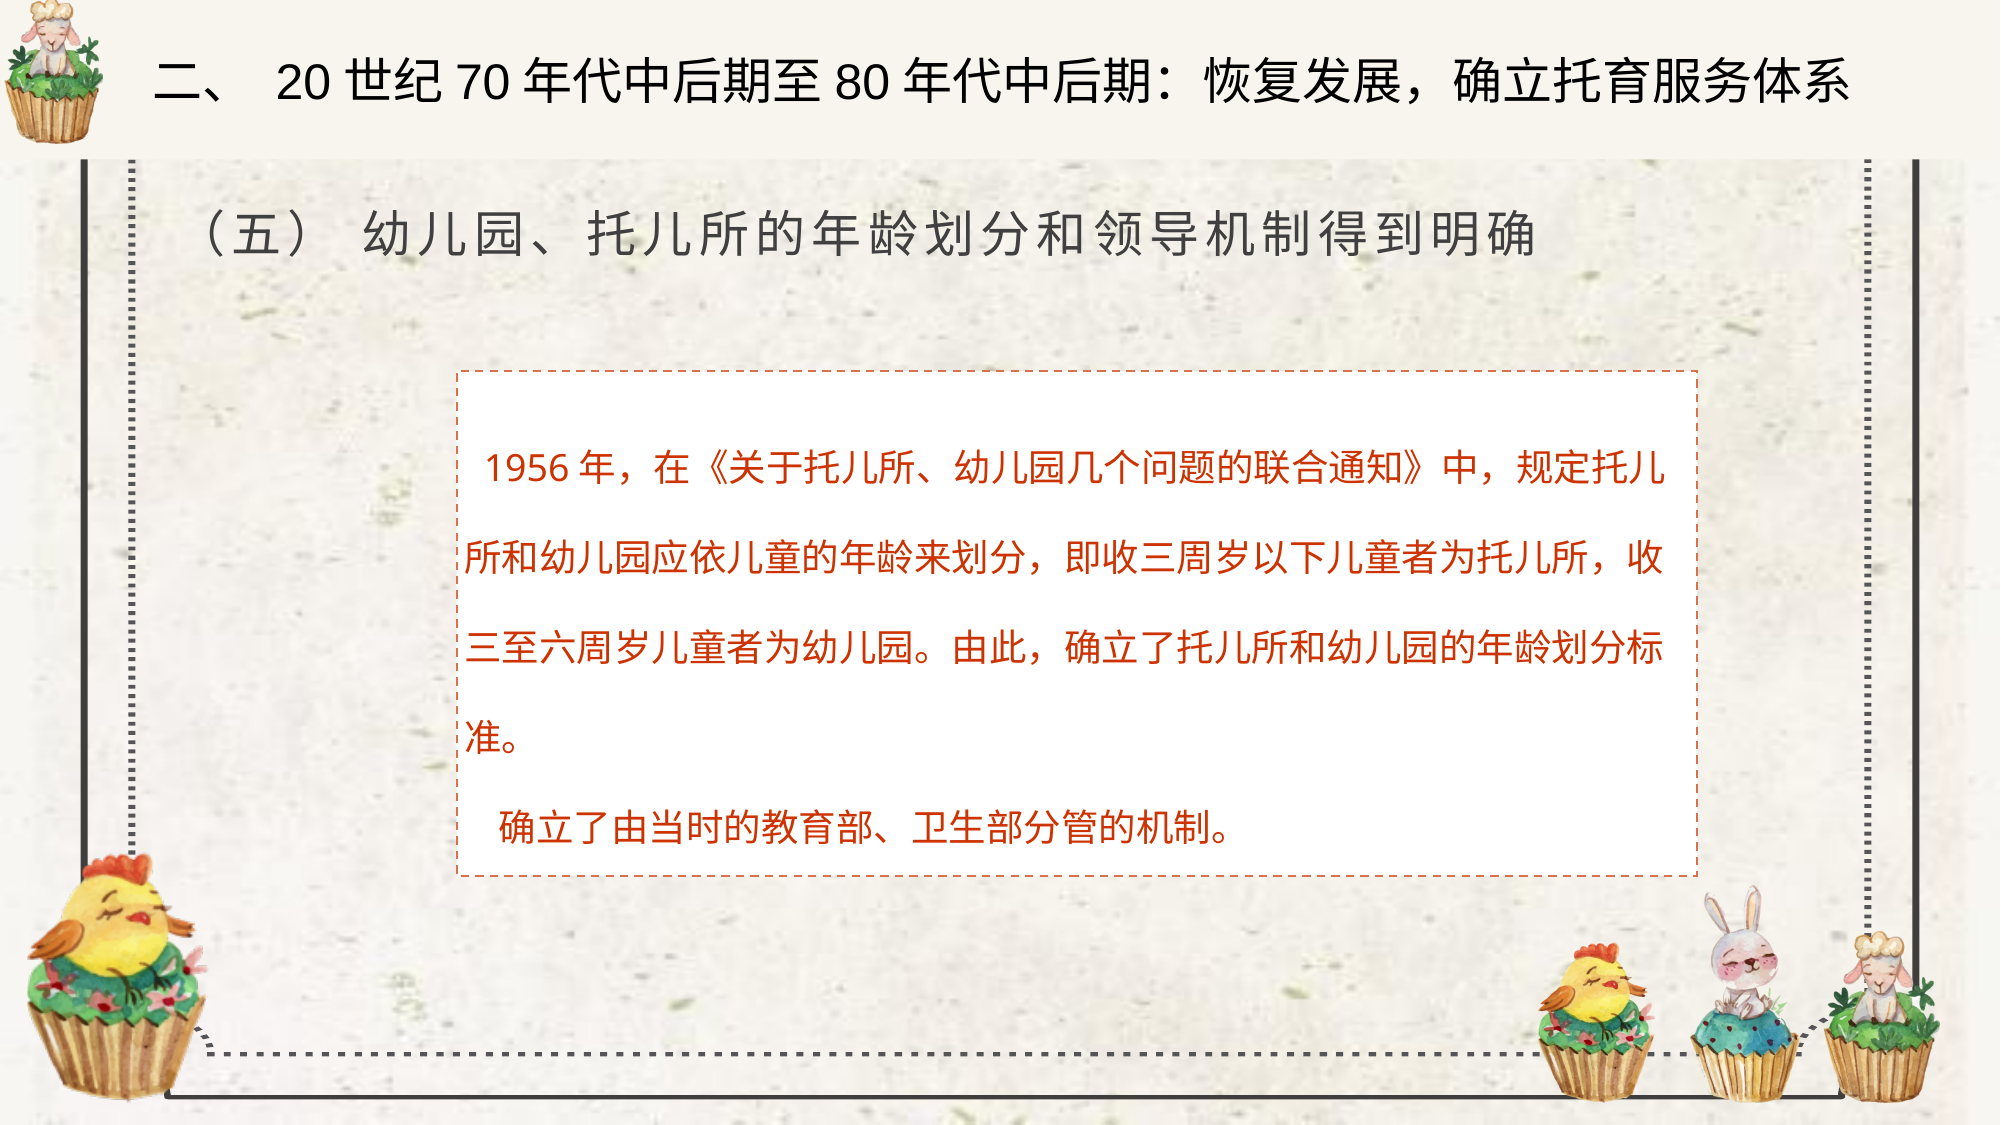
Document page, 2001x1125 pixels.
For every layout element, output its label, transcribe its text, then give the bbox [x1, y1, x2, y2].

text_box [0, 0, 2000, 160]
text_box （五） 幼儿园、托儿所的年龄划分和领导机制得到明确 [160, 195, 1770, 292]
text_box 二、 20世纪70年代中后期至80年代中后期：恢复发展，确立托育服务体系 [137, 3, 2000, 118]
text_box 1956年，在《关于托儿所、幼儿园几个问题的联合通知》中，规定托儿所和幼儿园应依儿童的年龄来划分，即收三周岁以下儿童者为托儿所，收三至六周岁儿童者为幼儿园。由此，确立了托儿所和幼儿园的年龄划分标准。 确立了由当时的教育部、卫生部分管的机制。 [456, 370, 1698, 877]
picture [0, 160, 2000, 1125]
picture [0, 0, 103, 144]
